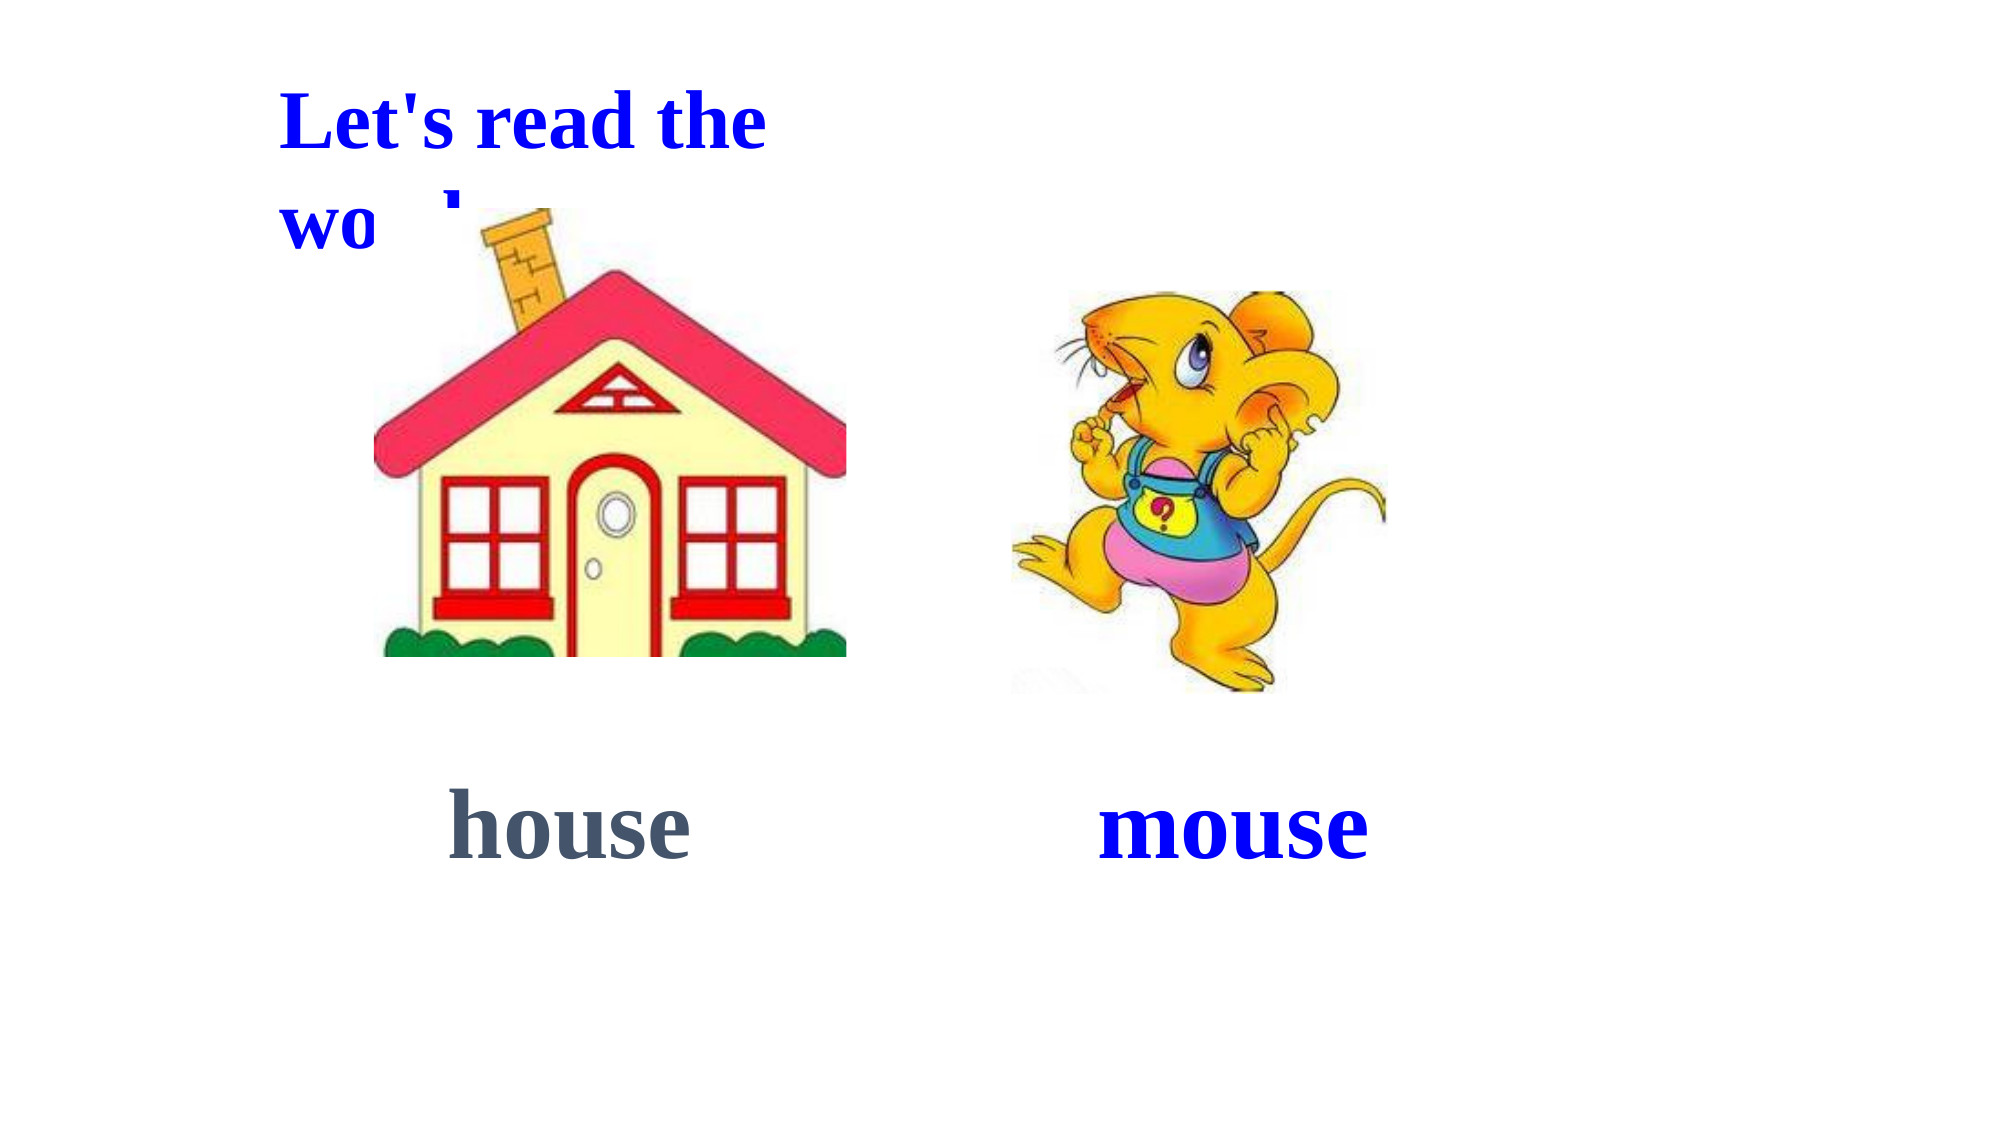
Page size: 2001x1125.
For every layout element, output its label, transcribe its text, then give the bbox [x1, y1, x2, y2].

text_box Let's read the words. [264, 57, 1036, 273]
text_box mouse [1082, 751, 1438, 887]
picture [1011, 290, 1388, 694]
text_box house [432, 751, 788, 887]
picture [373, 208, 847, 657]
